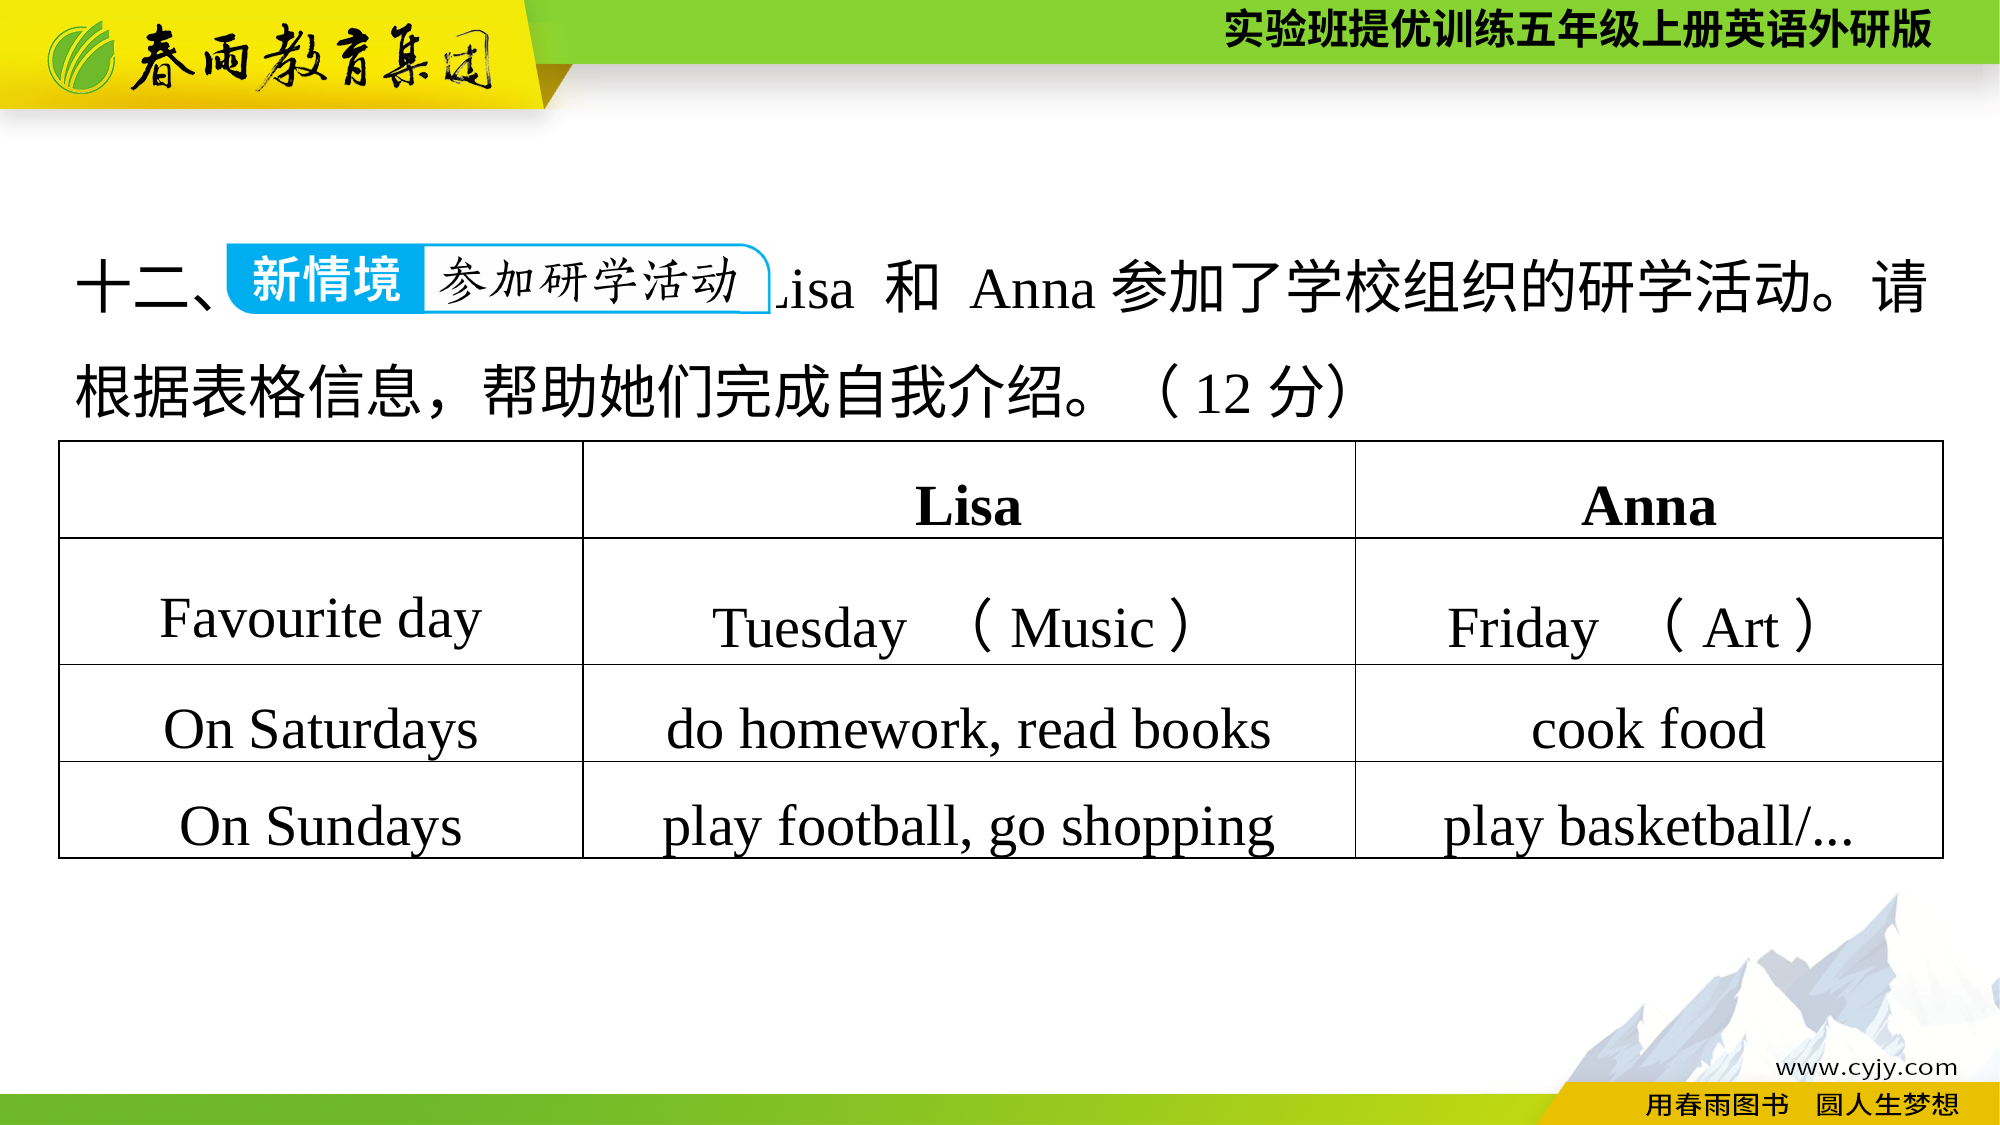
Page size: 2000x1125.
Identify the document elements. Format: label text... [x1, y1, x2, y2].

table_header Anna [1356, 442, 1942, 537]
table_cell cook food [1356, 665, 1942, 761]
table_cell play basketball/... [1356, 762, 1942, 857]
table_header Lisa [584, 442, 1355, 537]
table_header [60, 442, 582, 537]
list 十二、 Lisa 和 Anna参加了学校组织的研学活动。请根据表格信息，帮助她们完成自我介绍。（12分） [59, 208, 1944, 436]
table_cell play football, go shopping [584, 762, 1355, 857]
table_cell Tuesday （Music） [584, 539, 1355, 664]
picture [0, 0, 2000, 1125]
table_cell do homework, read books [584, 665, 1355, 761]
table_cell On Saturdays [60, 665, 582, 761]
table_cell Friday （Art） [1356, 539, 1942, 664]
table_cell On Sundays [60, 762, 582, 857]
table_cell Favourite day [60, 539, 582, 664]
